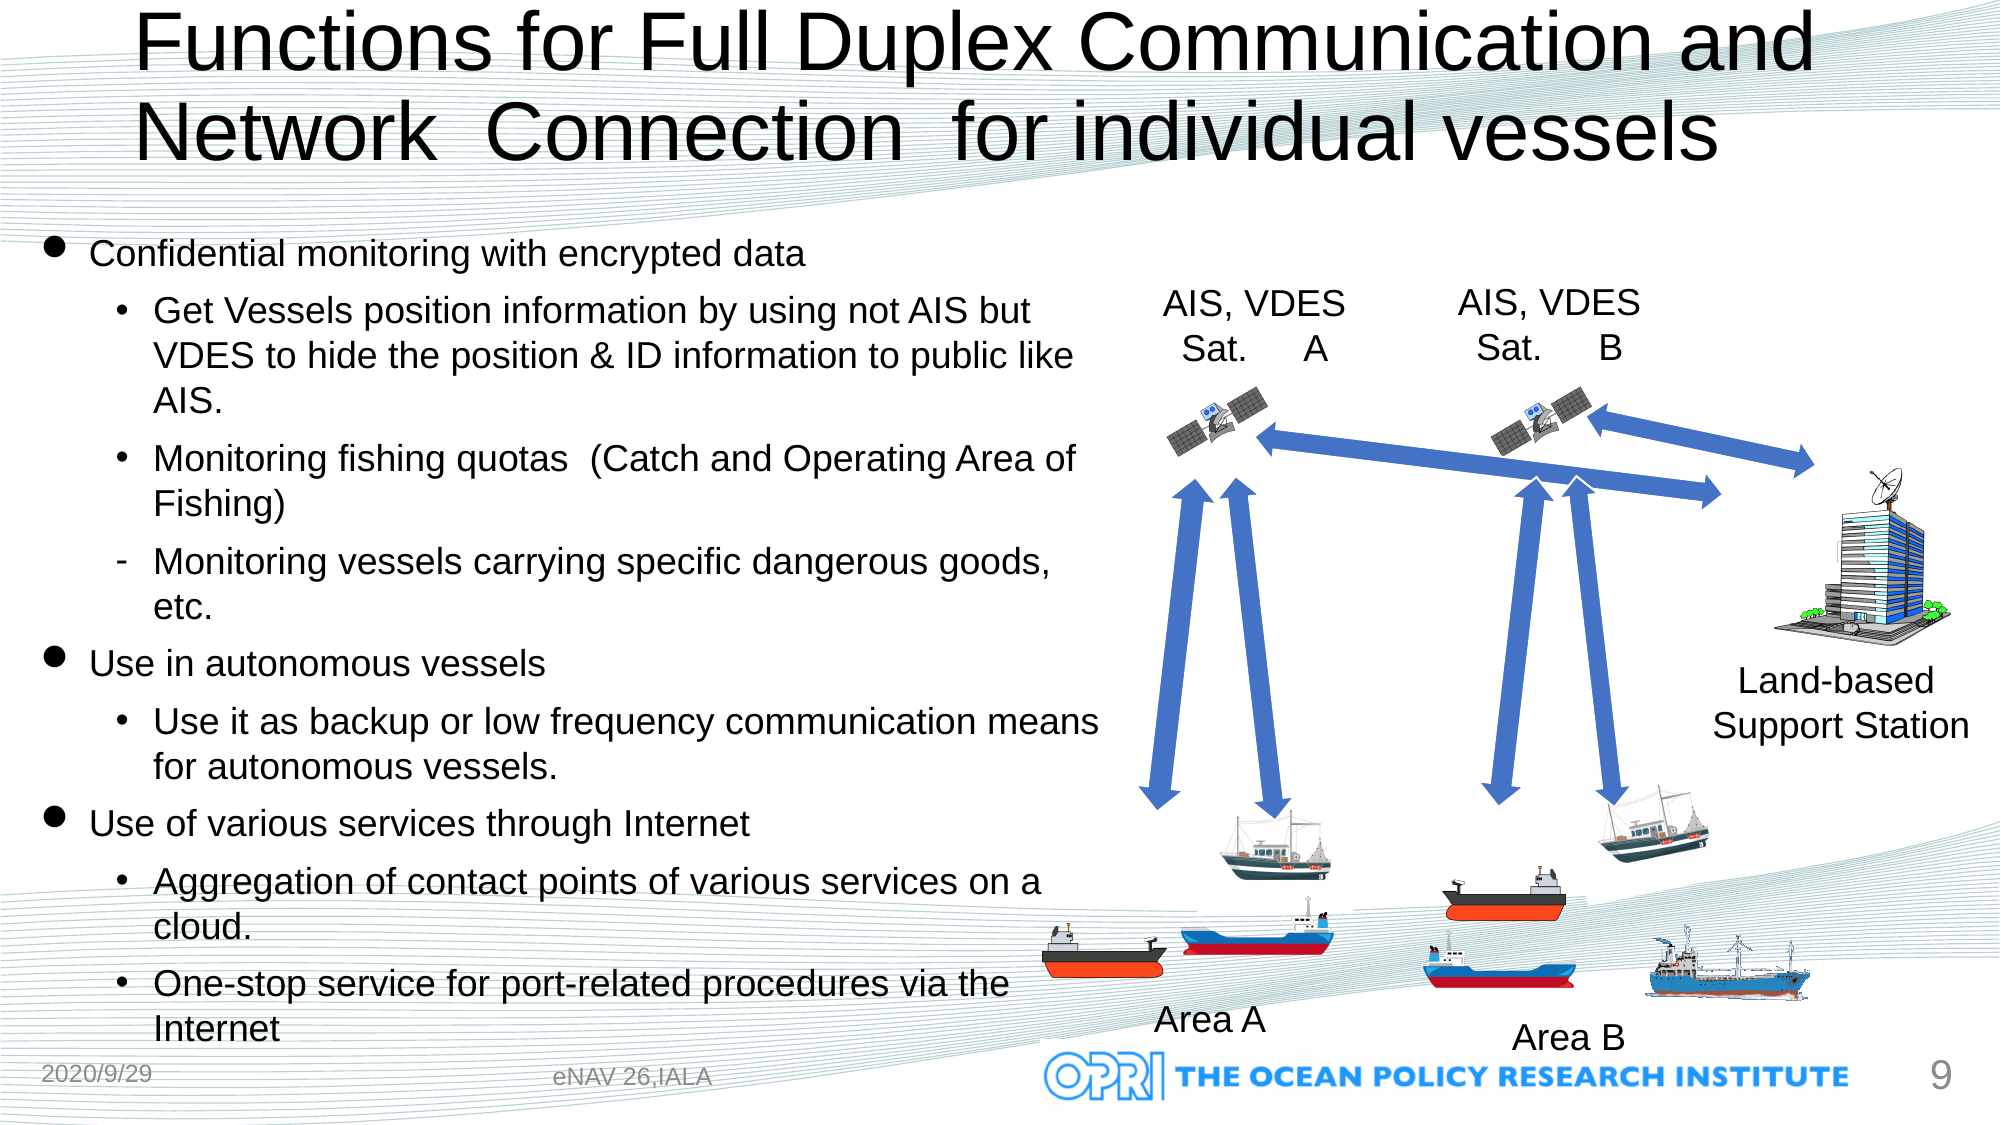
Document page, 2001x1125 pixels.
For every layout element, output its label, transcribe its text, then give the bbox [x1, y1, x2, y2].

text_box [1042, 270, 1951, 1066]
picture [1638, 924, 1813, 1003]
list Confidential monitoring with encrypted data Get Vessels position information by using not AIS but VDES to hide the position & ID information to public like AIS. Monitoring fishing quotas (Catch and Operating Area of Fishing) Monitoring vessels carrying specific dangerous goods, etc. Use in autonomous vessels Use it as backup or low frequency communication means for autonomous vessels. Use of various services through Internet Aggregation of contact points of various services on a cloud. One-stop service for port-related procedures via the Internet [25, 221, 1130, 981]
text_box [1252, 420, 1819, 487]
text_box Land-based Support Station [1951, 648, 1986, 753]
footer eNAV 26,IALA [295, 1045, 971, 1105]
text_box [1151, 474, 1616, 822]
title Functions for Full Duplex Communication and Network Connection for individual vessels [118, 29, 1949, 249]
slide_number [25, 1042, 240, 1103]
slide_number 9 [1885, 1042, 1969, 1103]
picture [1040, 1039, 1854, 1107]
